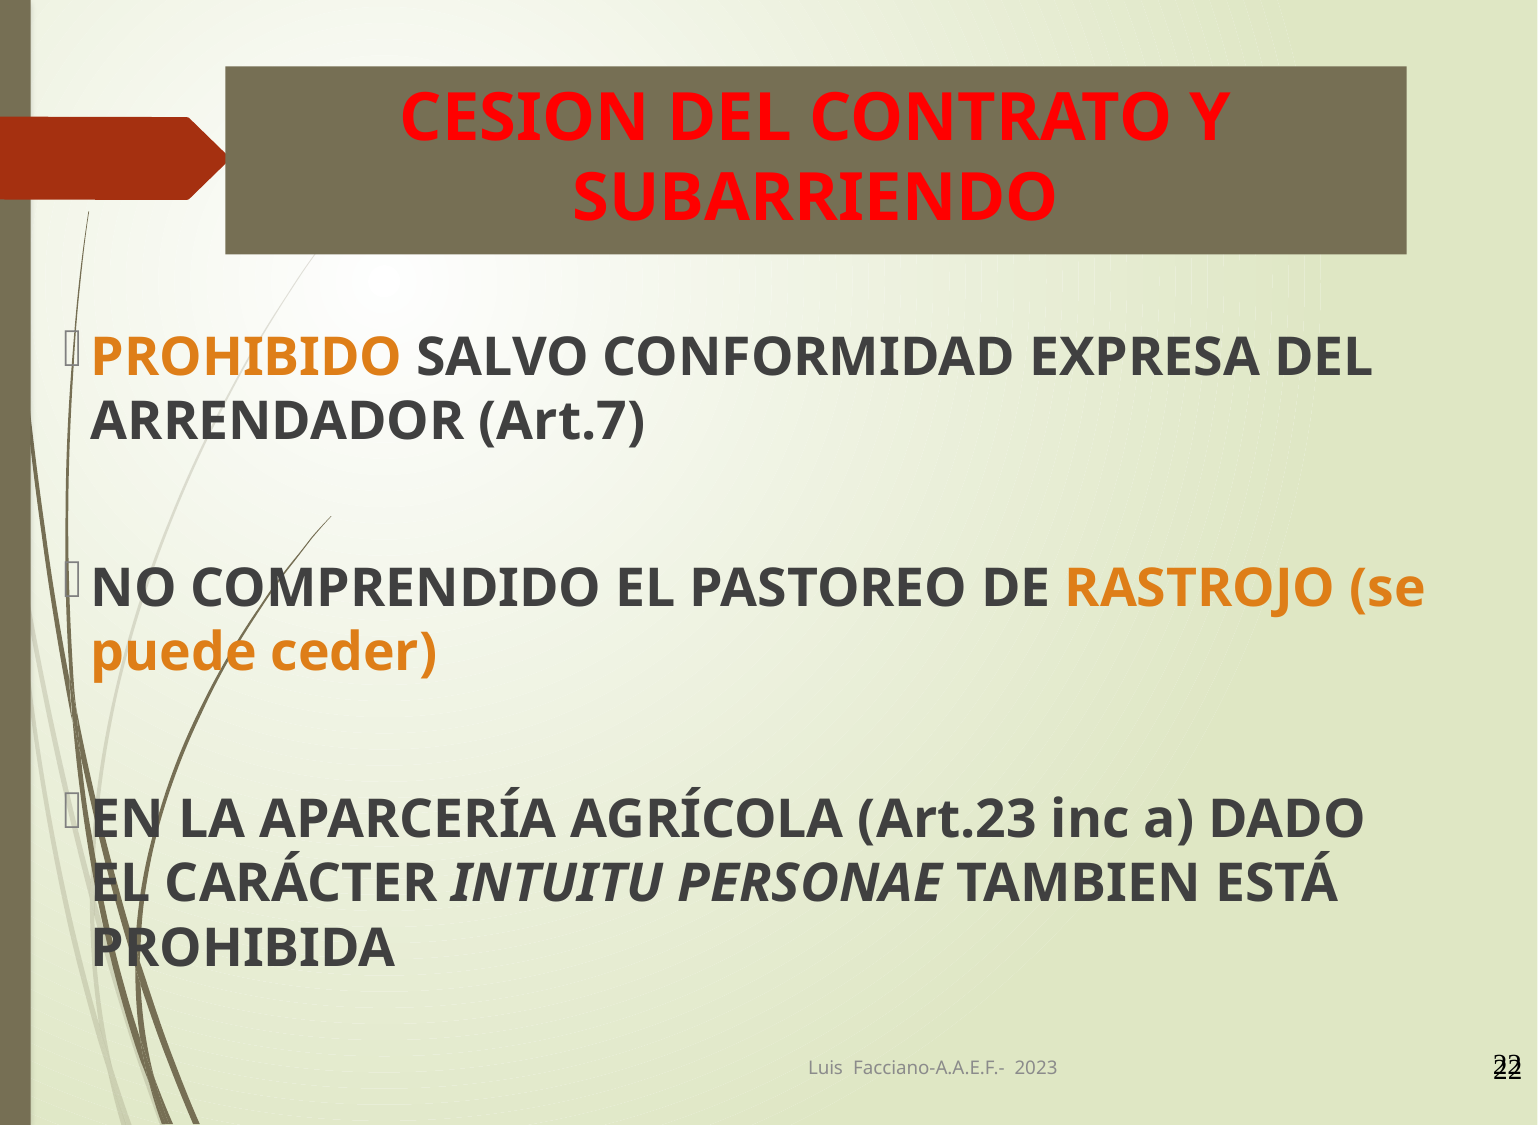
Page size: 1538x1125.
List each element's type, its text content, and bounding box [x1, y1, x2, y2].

list PROHIBIDO SALVO CONFORMIDAD EXPRESA DEL ARRENDADOR (Art.7) NO COMPRENDIDO EL PASTOREO DE RASTROJO (se puede ceder) EN LA APARCERÍA AGRÍCOLA (Art.23 inc a) DADO EL CARÁCTER INTUITU PERSONAE TAMBIEN ESTÁ PROHIBIDA [48, 314, 1454, 988]
text_box 22 [1217, 1042, 1538, 1118]
text_box [296, 1003, 1089, 1082]
footer Luis Facciano-A.A.E.F.- 2023 [793, 1042, 1217, 1093]
title CESION DEL CONTRATO Y SUBARRIENDO [225, 66, 1407, 255]
